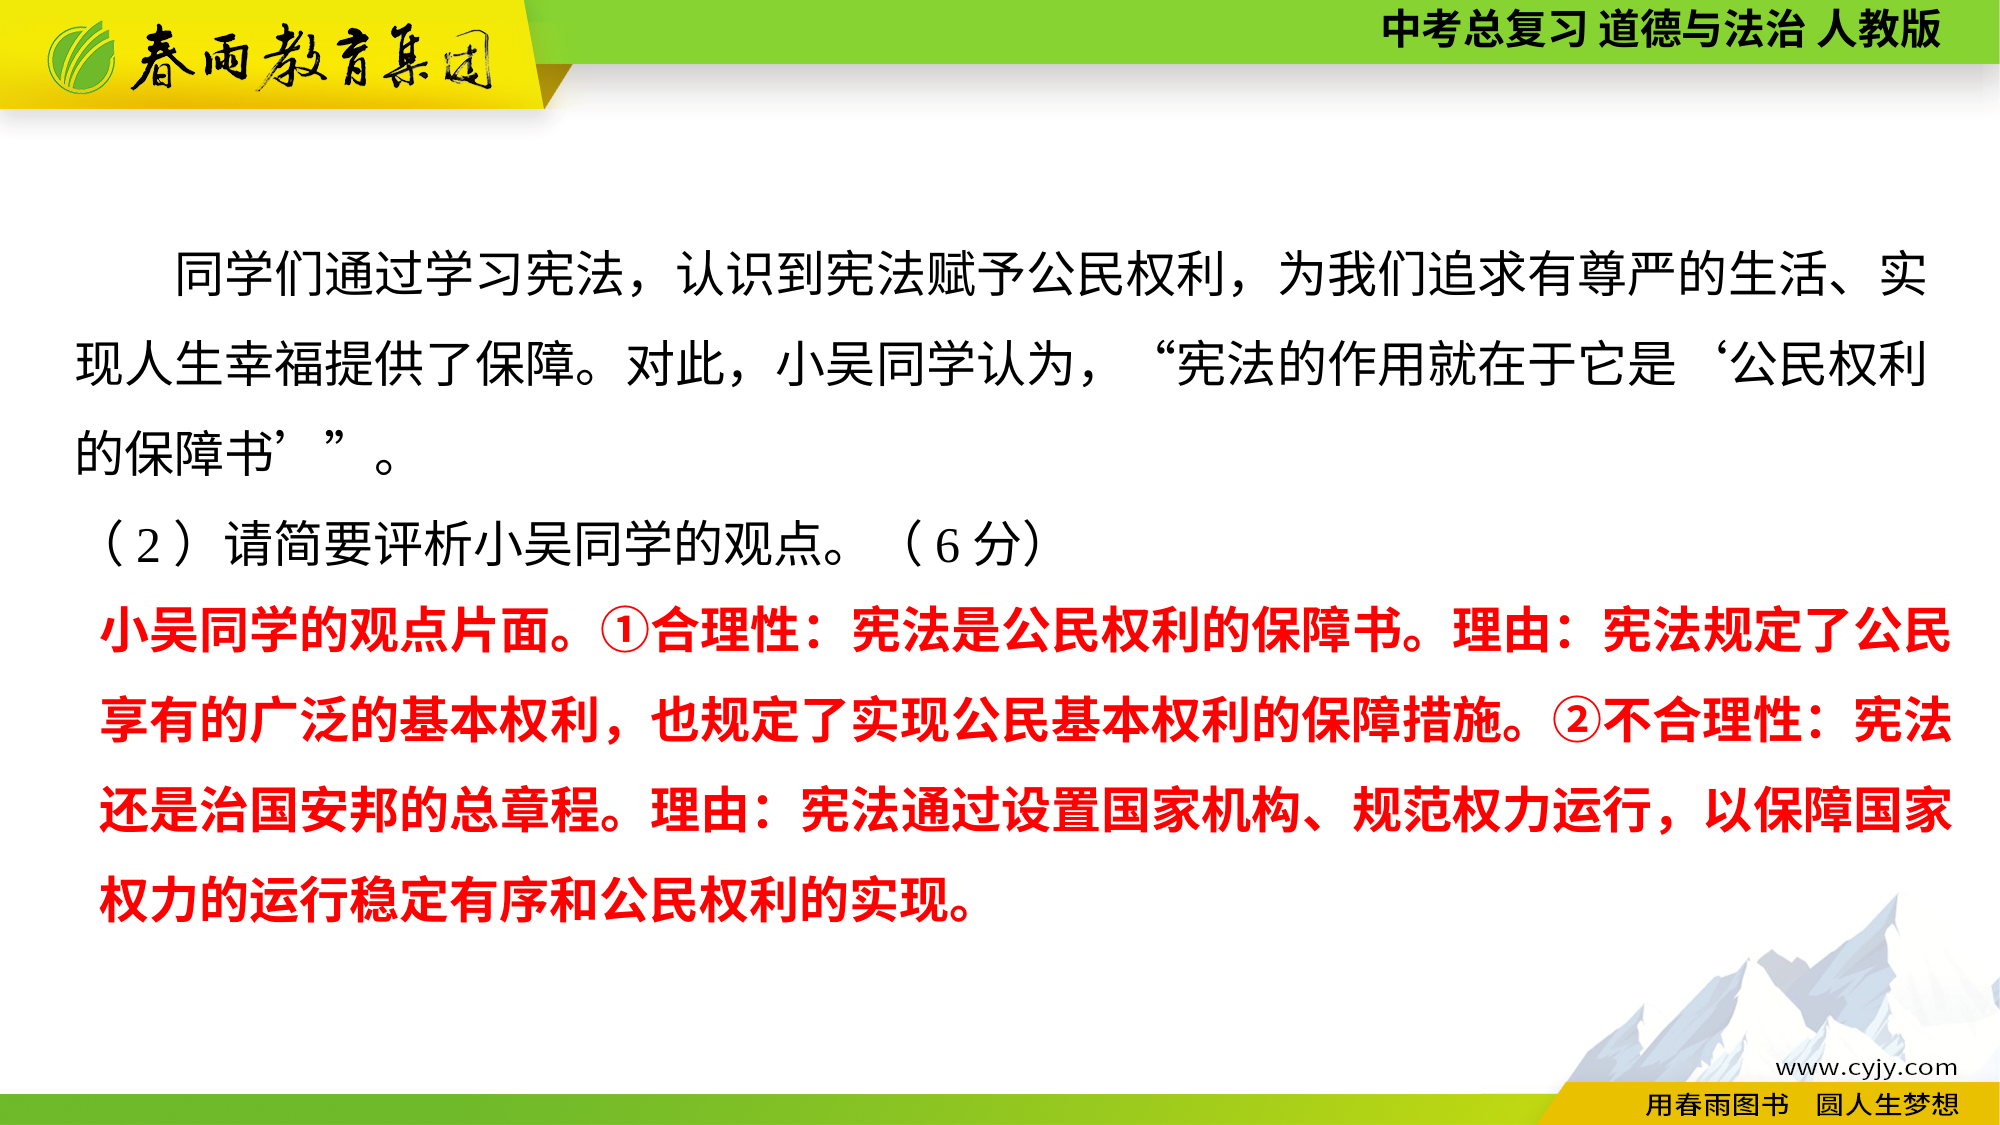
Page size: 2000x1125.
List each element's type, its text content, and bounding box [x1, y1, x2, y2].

list 同学们通过学习宪法，认识到宪法赋予公民权利，为我们追求有尊严的生活、实现人生幸福提供了保障。对此，小吴同学认为，“宪法的作用就在于它是‘公民权利的保障书’”。 （2）请简要评析小吴同学的观点。（6分） [59, 205, 1944, 573]
picture [0, 0, 2000, 1125]
text_box 小吴同学的观点片面。①合理性：宪法是公民权利的保障书。理由：宪法规定了公民享有的广泛的基本权利，也规定了实现公民基本权利的保障措施。②不合理性：宪法还是治国安邦的总章程。理由：宪法通过设置国家机构、规范权力运行，以保障国家权力的运行稳定有序和公民权利的实现。 [84, 561, 1969, 937]
